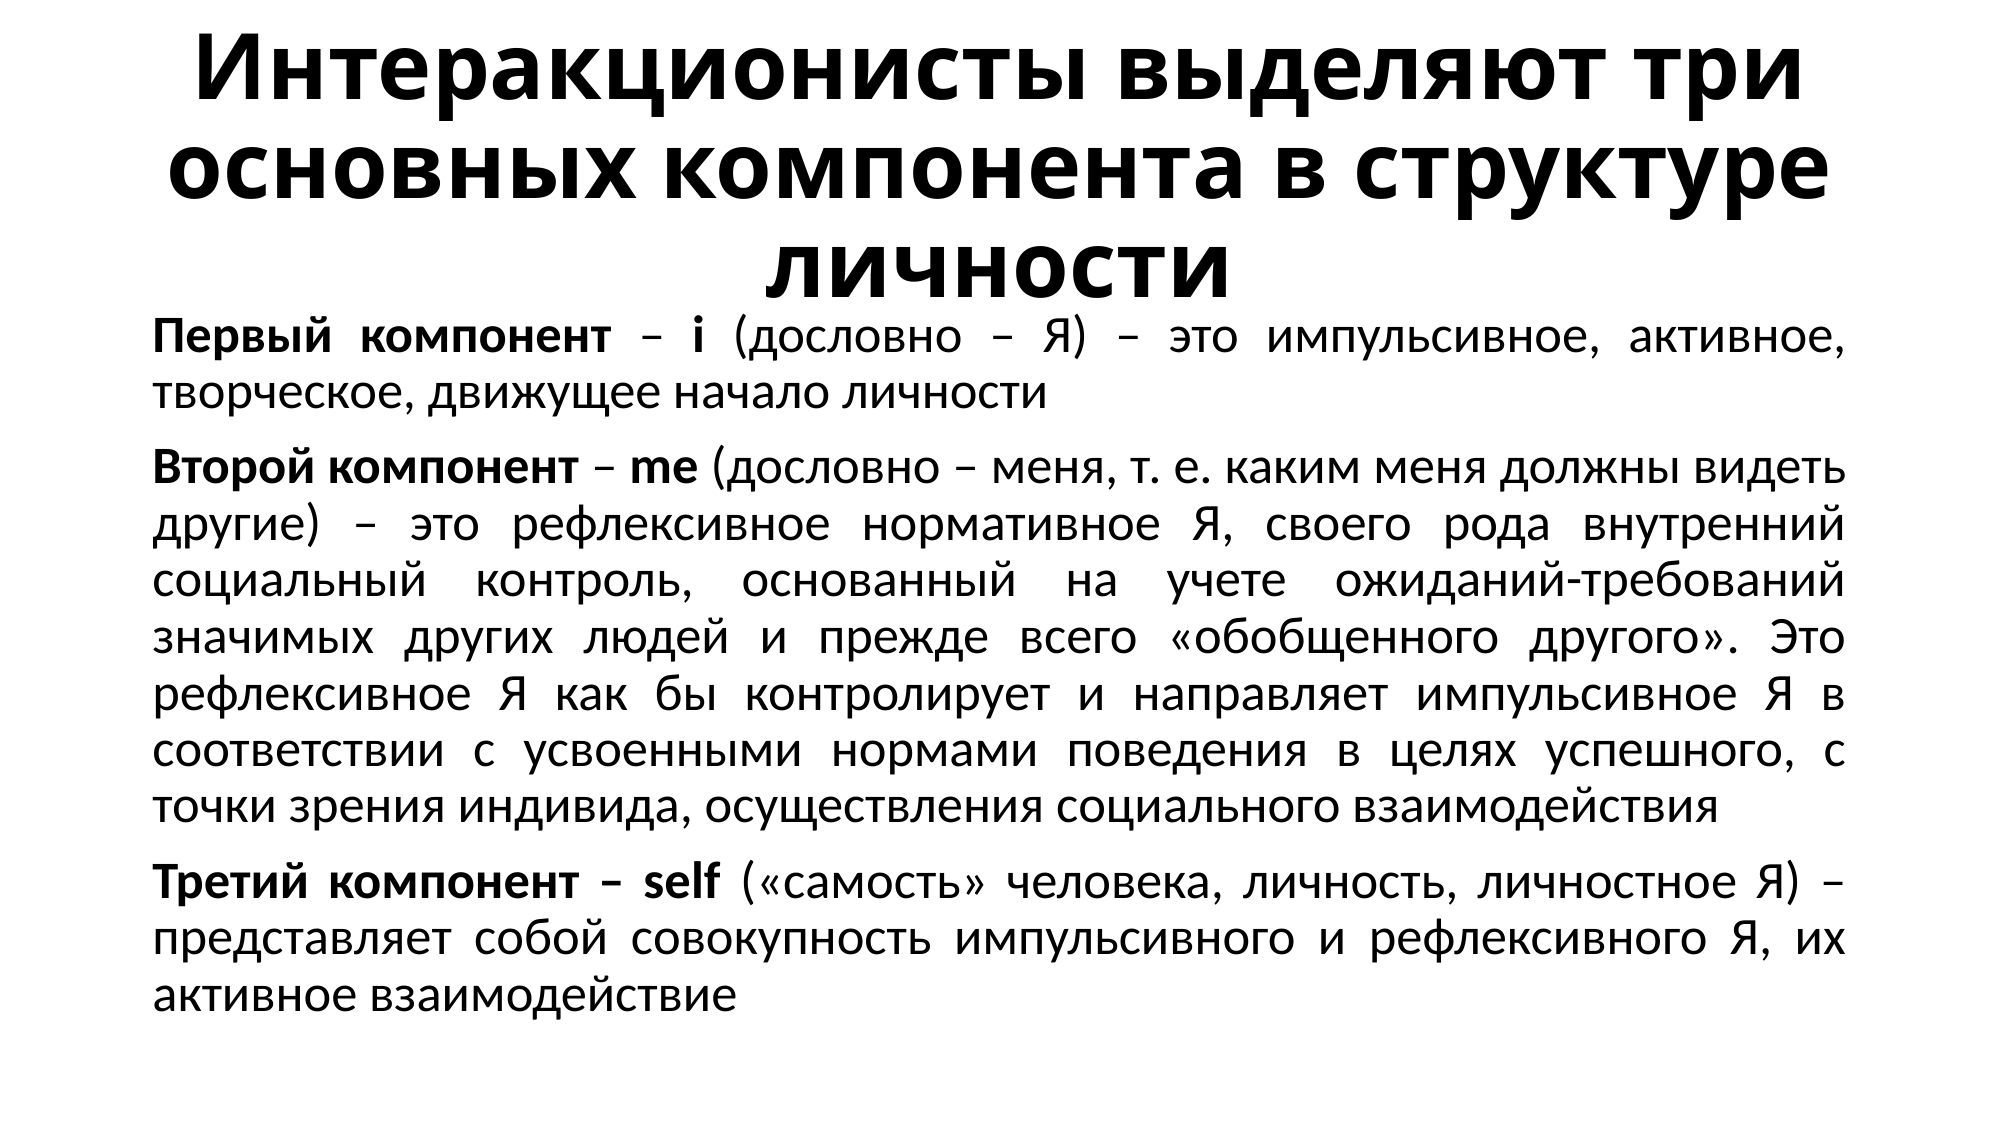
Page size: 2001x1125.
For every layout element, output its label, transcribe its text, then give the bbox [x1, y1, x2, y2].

title Интеракционисты выделяют три основных компонента в структуре личности [137, 59, 1863, 278]
list Первый компонент – i (дословно – Я) – это импульсивное, активное, творческое, движущее начало личности Второй компонент – mе (дословно – меня, т. е. каким меня должны видеть другие) – это рефлексивное нормативное Я, своего рода внутренний социальный контроль, основанный на учете ожиданий-требований значимых других людей и прежде всего «обобщенного другого». Это рефлексивное Я как бы контролирует и направляет импульсивное Я в соответствии с усвоенными нормами поведения в целях успешного, с точки зрения индивида, осуществления социального взаимодействия Третий компонент – self («самость» человека, личность, личностное Я) – представляет собой совокупность импульсивного и рефлексивного Я, их активное взаимодействие [137, 299, 1863, 1076]
